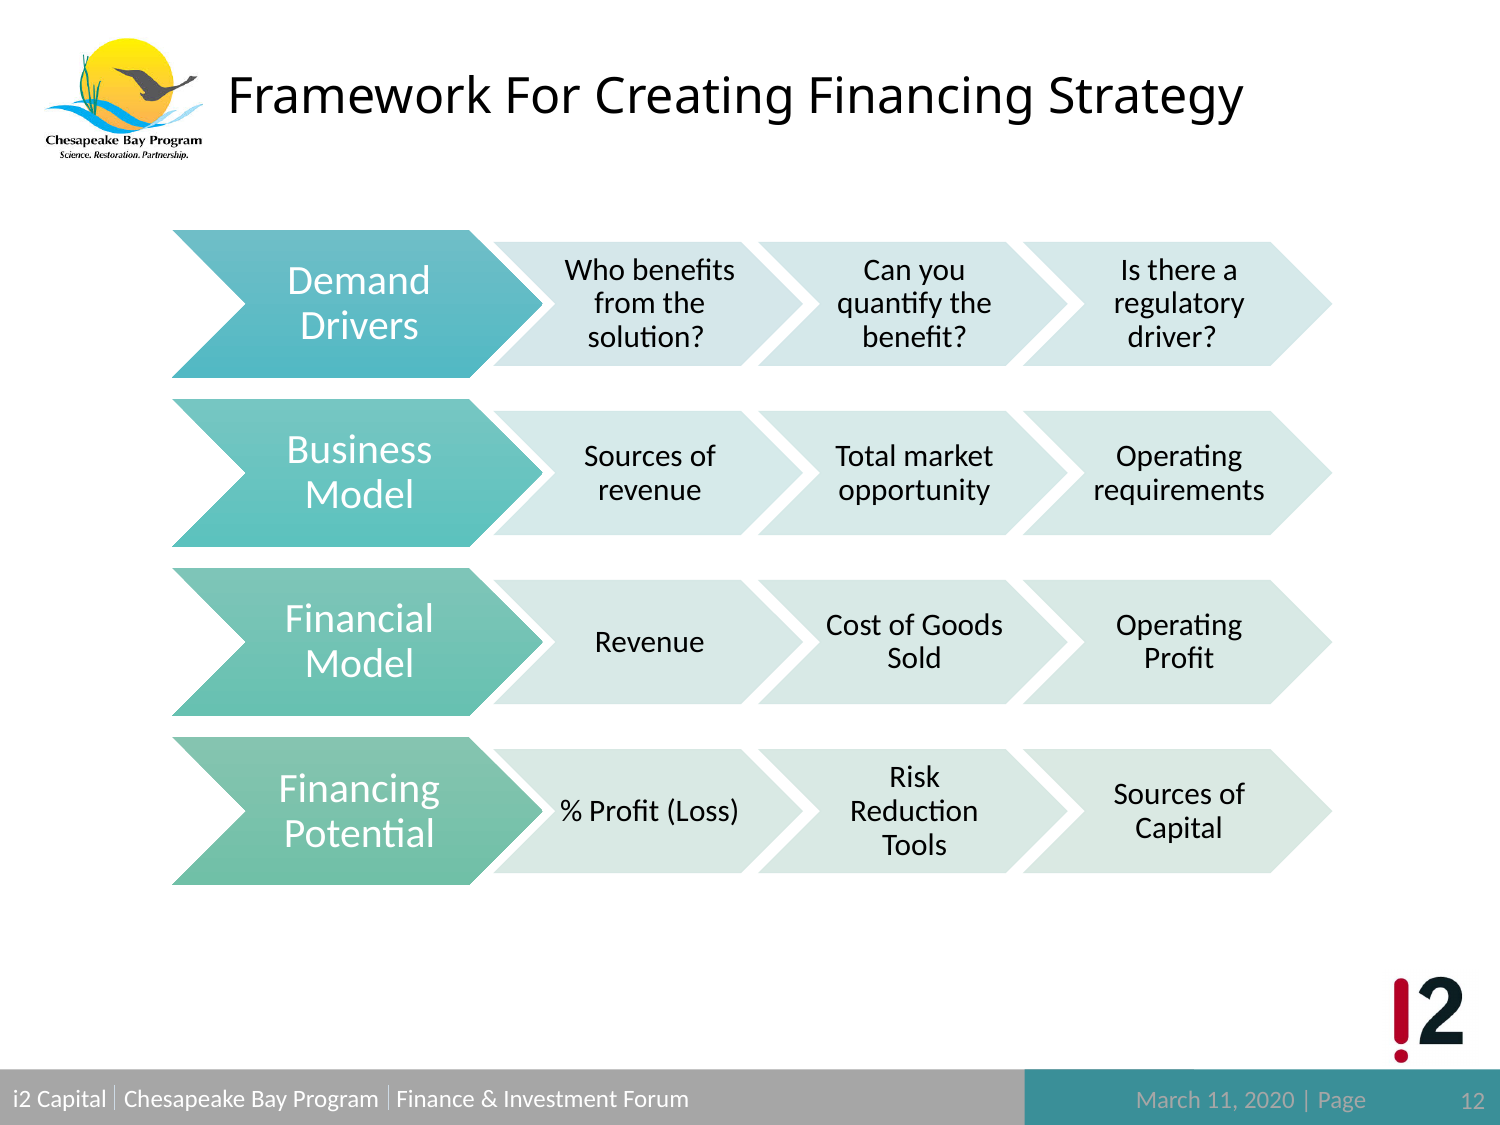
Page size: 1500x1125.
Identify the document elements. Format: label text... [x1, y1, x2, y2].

picture [1382, 969, 1479, 1066]
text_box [171, 169, 1333, 945]
picture [44, 37, 203, 160]
text_box 12 [1445, 1077, 1500, 1123]
title Framework For Creating Financing Strategy [212, 41, 1352, 154]
